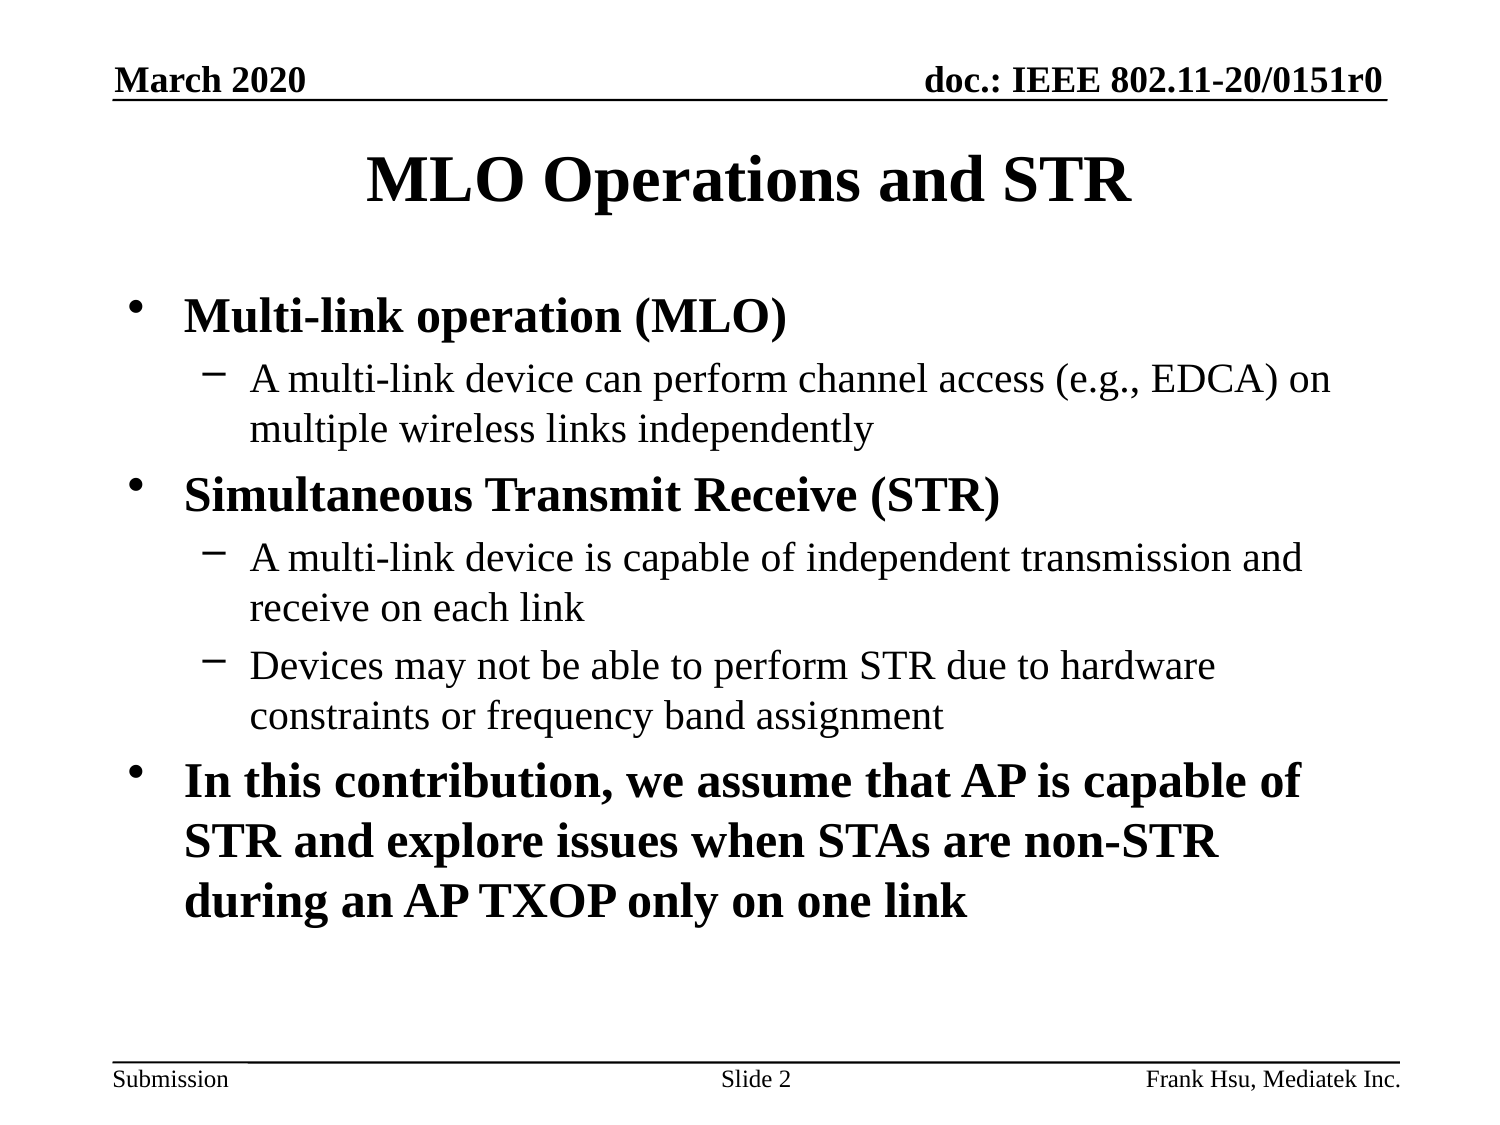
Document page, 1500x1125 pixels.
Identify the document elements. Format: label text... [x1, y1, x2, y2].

title MLO Operations and STR [112, 112, 1388, 238]
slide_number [114, 54, 309, 101]
slide_number Slide 2 [712, 1061, 800, 1093]
footer Frank Hsu, Mediatek Inc. [1128, 1061, 1402, 1093]
list Multi-link operation (MLO) A multi-link device can perform channel access (e.g., EDCA) on multiple wireless links independently Simultaneous Transmit Receive (STR) A multi-link device is capable of independent transmission and receive on each link Devices may not be able to perform STR due to hardware constraints or frequency band assignment In this contribution, we assume that AP is capable of STR and explore issues when STAs are non-STR during an AP TXOP only on one link [112, 274, 1388, 1001]
